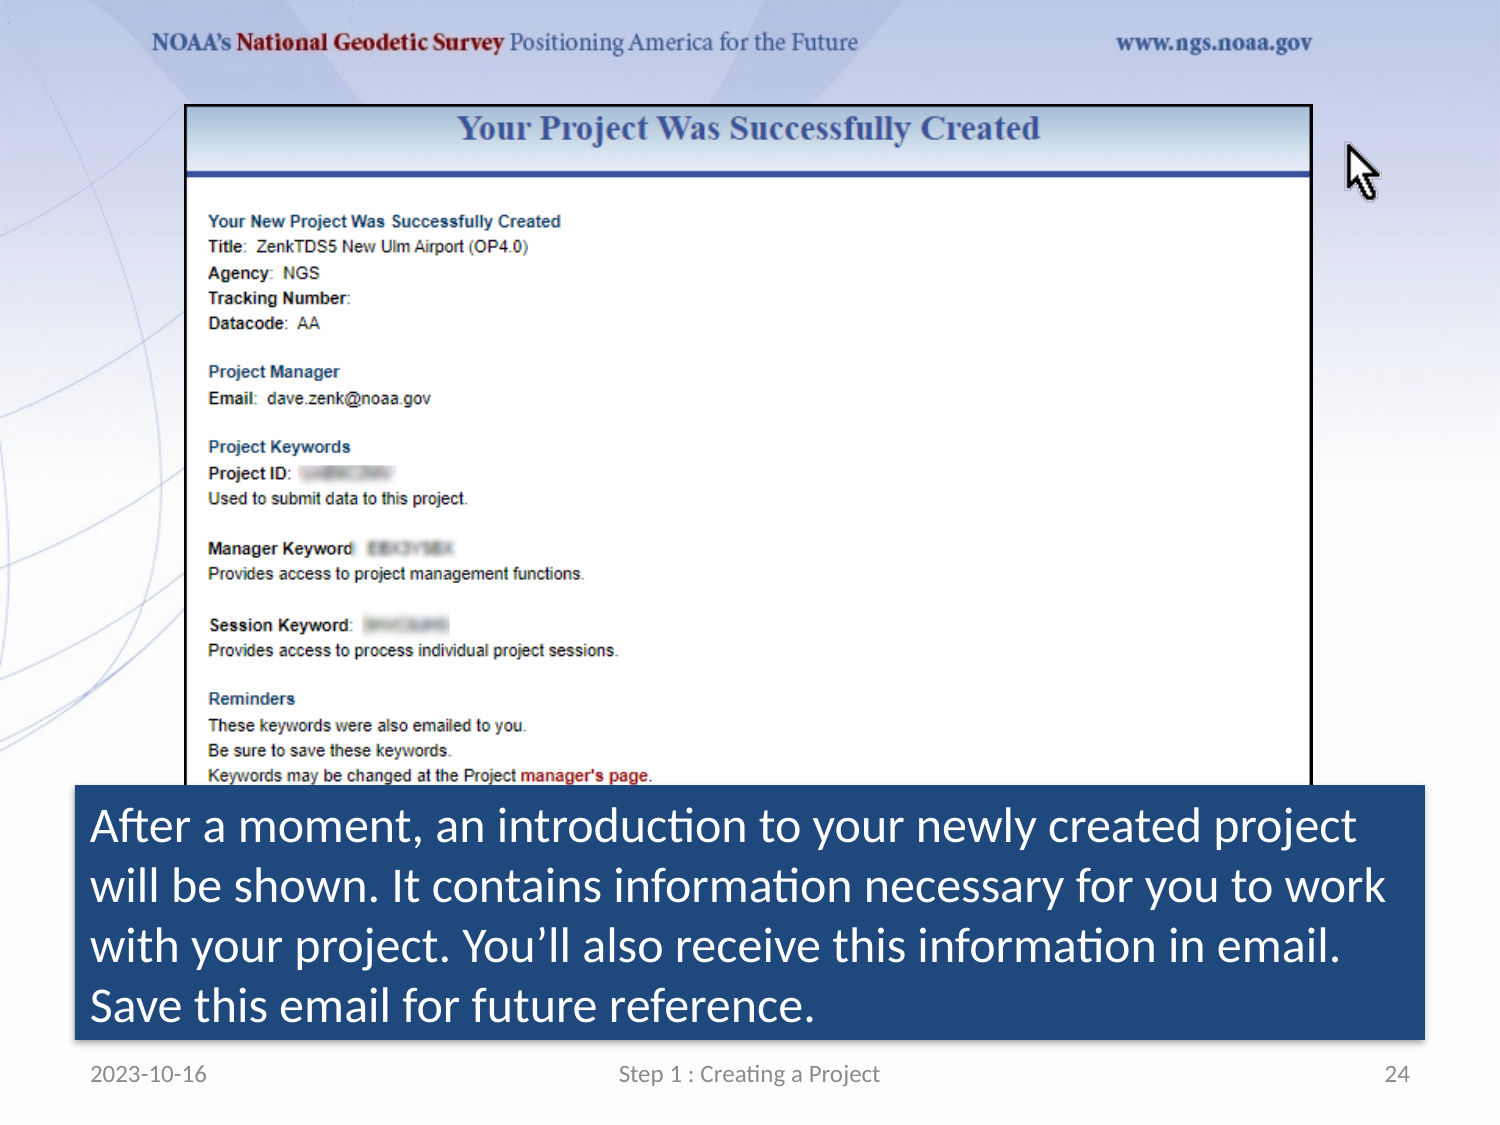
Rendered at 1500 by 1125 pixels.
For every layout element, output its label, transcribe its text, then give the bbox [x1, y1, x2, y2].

text_box After a moment, an introduction to your newly created project will be shown. It contains information necessary for you to work with your project. You’ll also receive this information in email. Save this email for future reference. [74, 785, 1425, 1040]
picture [0, 0, 1500, 1125]
footer Step 1 : Creating a Project [512, 1042, 988, 1103]
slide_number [75, 1042, 425, 1103]
slide_number 24 [1074, 1042, 1425, 1103]
